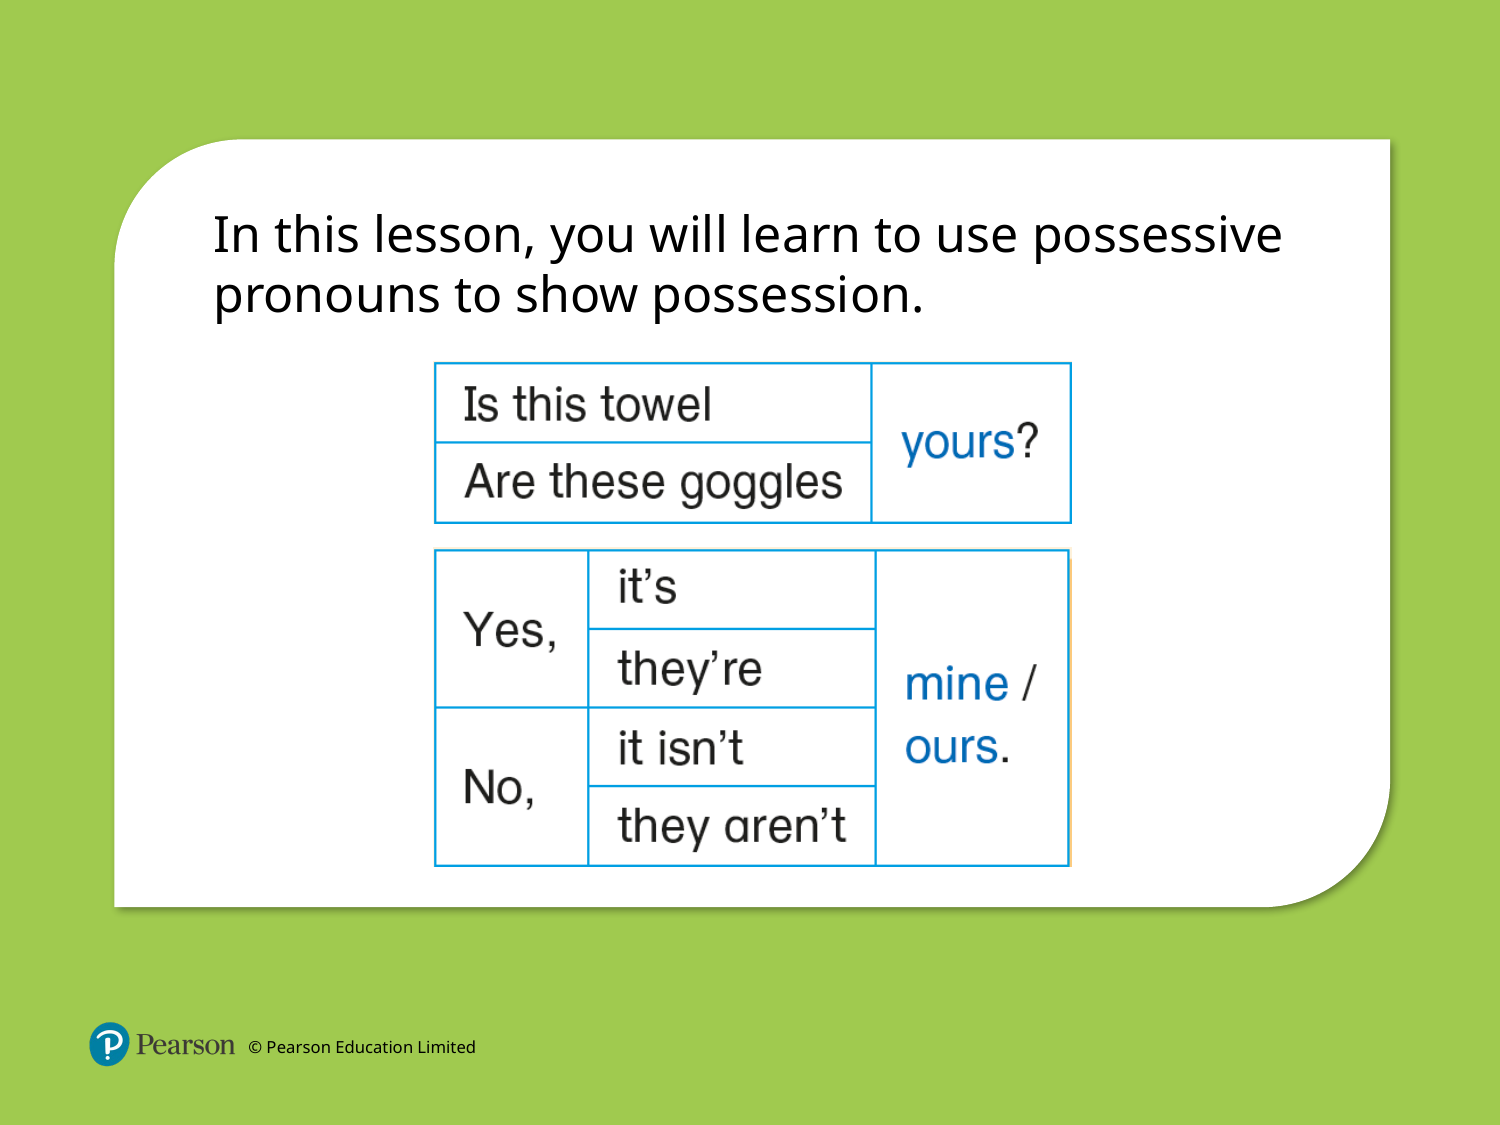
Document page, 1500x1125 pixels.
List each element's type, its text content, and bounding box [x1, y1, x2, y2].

picture [590, 631, 874, 706]
picture [590, 709, 874, 784]
picture [69, 1002, 255, 1086]
picture [590, 552, 874, 627]
picture [590, 788, 874, 864]
picture [873, 365, 1069, 521]
text_box [112, 137, 1393, 910]
text_box In this lesson, you will learn to use possessive pronouns to show possession. [198, 195, 1302, 330]
picture [437, 365, 870, 441]
picture [433, 547, 1072, 868]
picture [437, 444, 870, 521]
picture [877, 552, 1067, 864]
picture [437, 552, 587, 706]
picture [437, 709, 587, 864]
picture [433, 361, 1072, 524]
